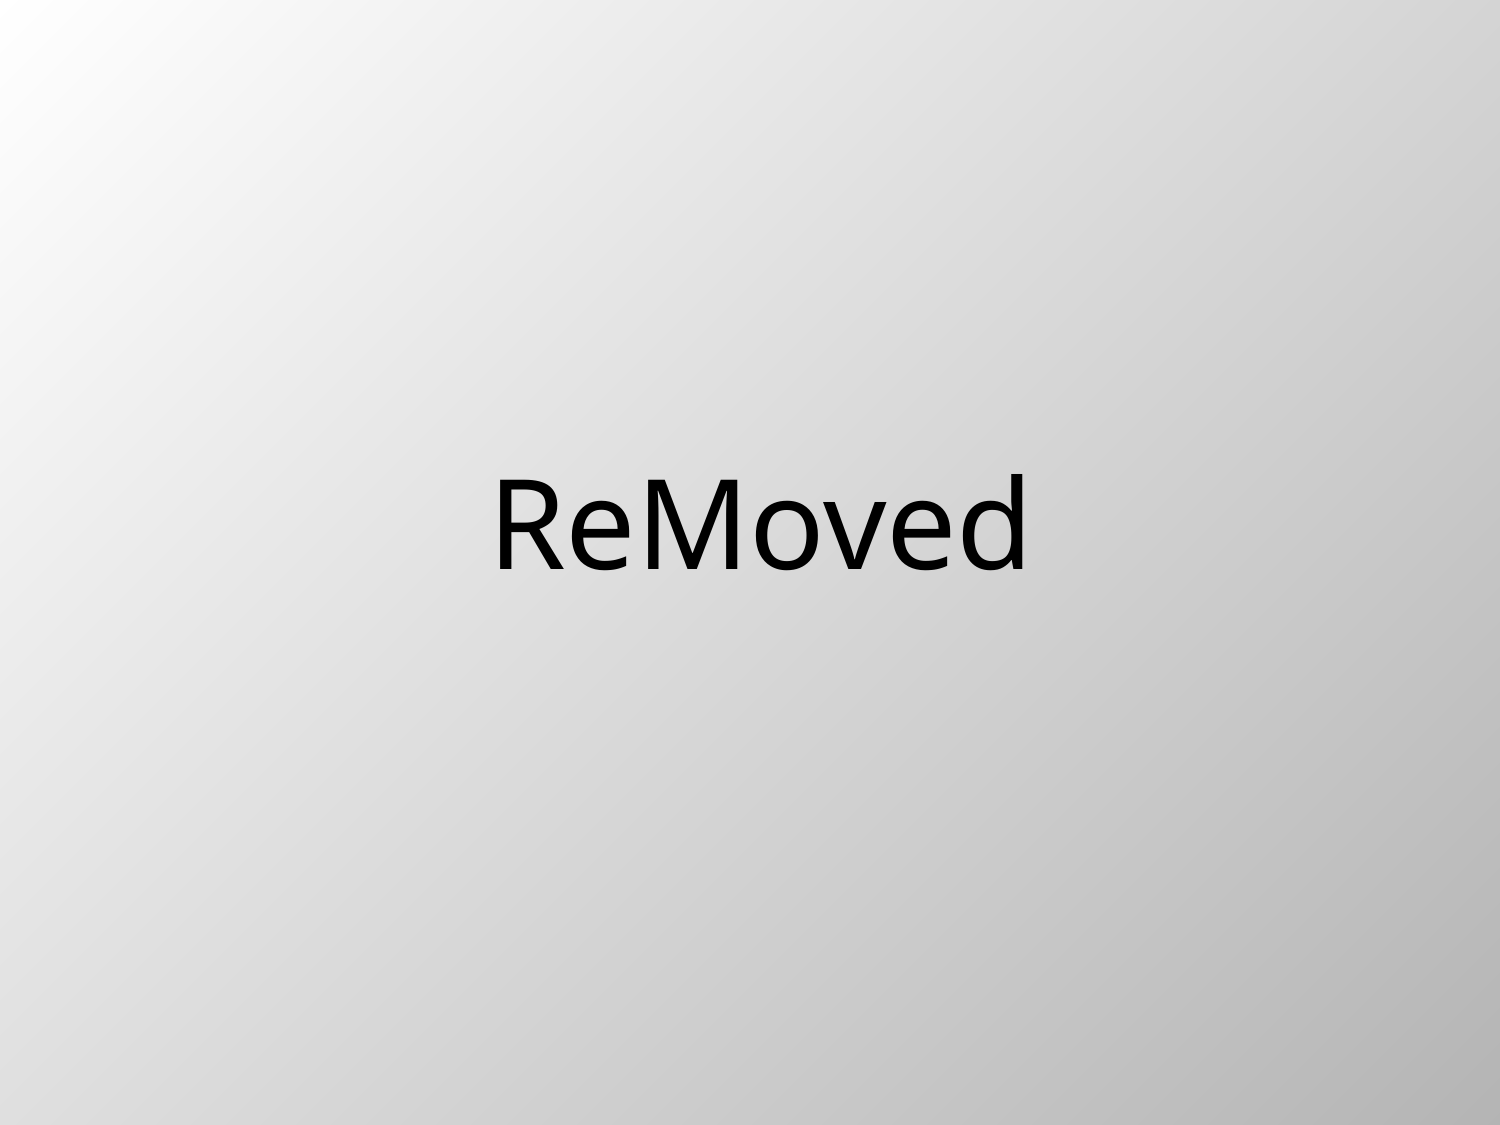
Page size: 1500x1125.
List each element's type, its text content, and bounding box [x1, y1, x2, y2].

list ReMoved [75, 262, 1425, 1035]
